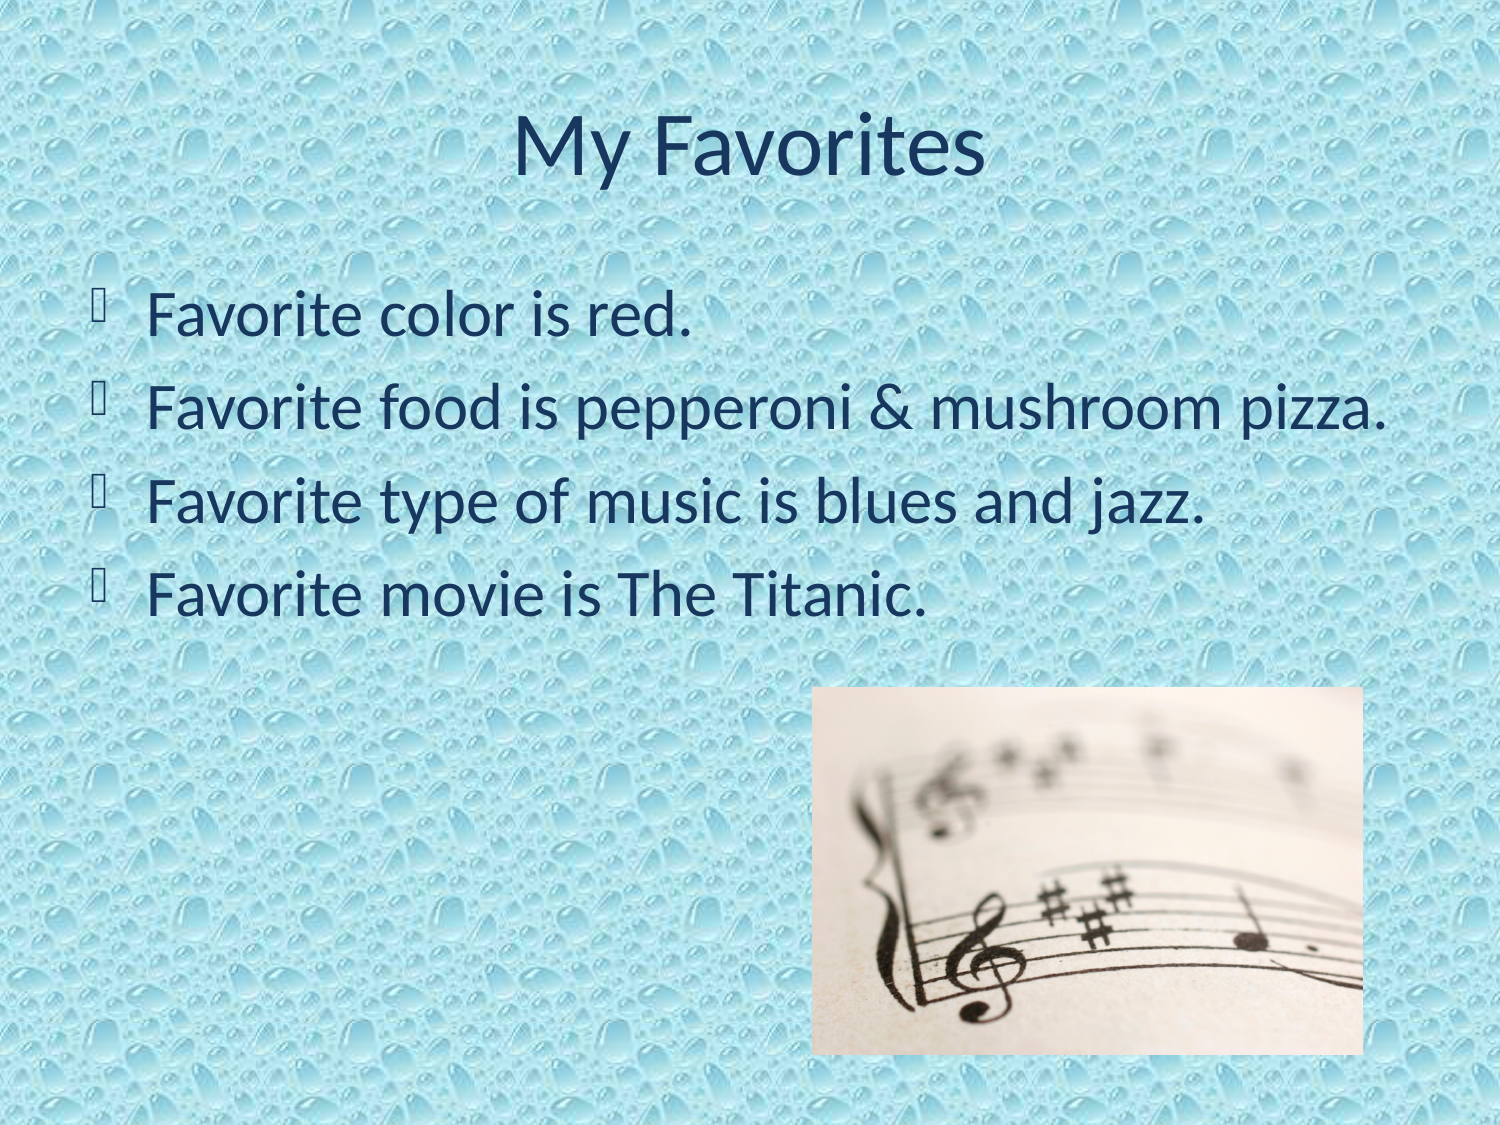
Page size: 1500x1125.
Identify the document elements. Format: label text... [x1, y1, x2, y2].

picture [0, 0, 1500, 1125]
title My Favorites [75, 45, 1425, 233]
list Favorite color is red. Favorite food is pepperoni & mushroom pizza. Favorite type of music is blues and jazz. Favorite movie is The Titanic. [75, 262, 1425, 1005]
